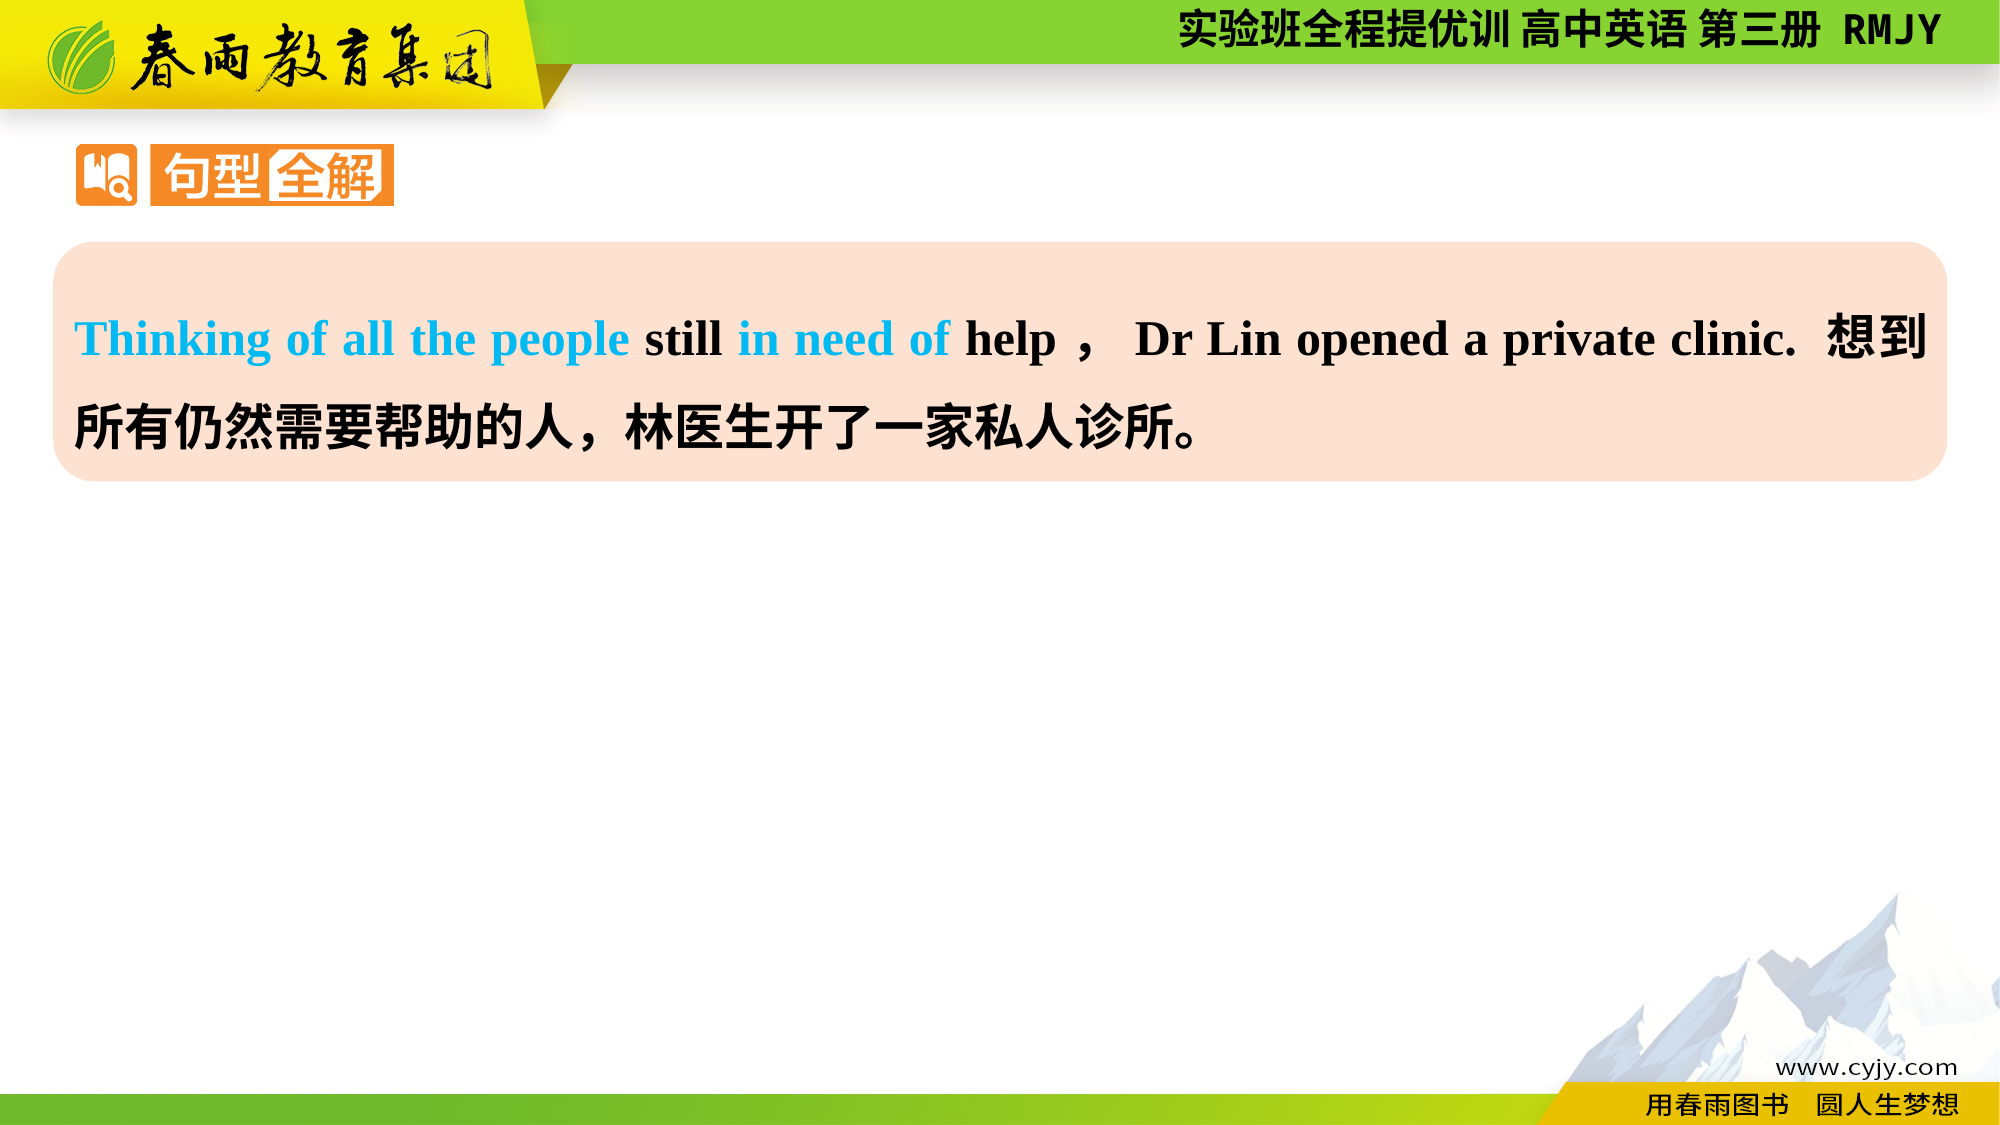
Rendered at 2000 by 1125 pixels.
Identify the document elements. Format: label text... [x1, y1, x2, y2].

text_box [54, 243, 1944, 480]
picture [0, 0, 2000, 1125]
list Thinking of all the people still in need of help，Dr Lin opened a private clinic. 想到所有仍然需要帮助的人，林医生开了一家私人诊所。 [59, 267, 1944, 454]
